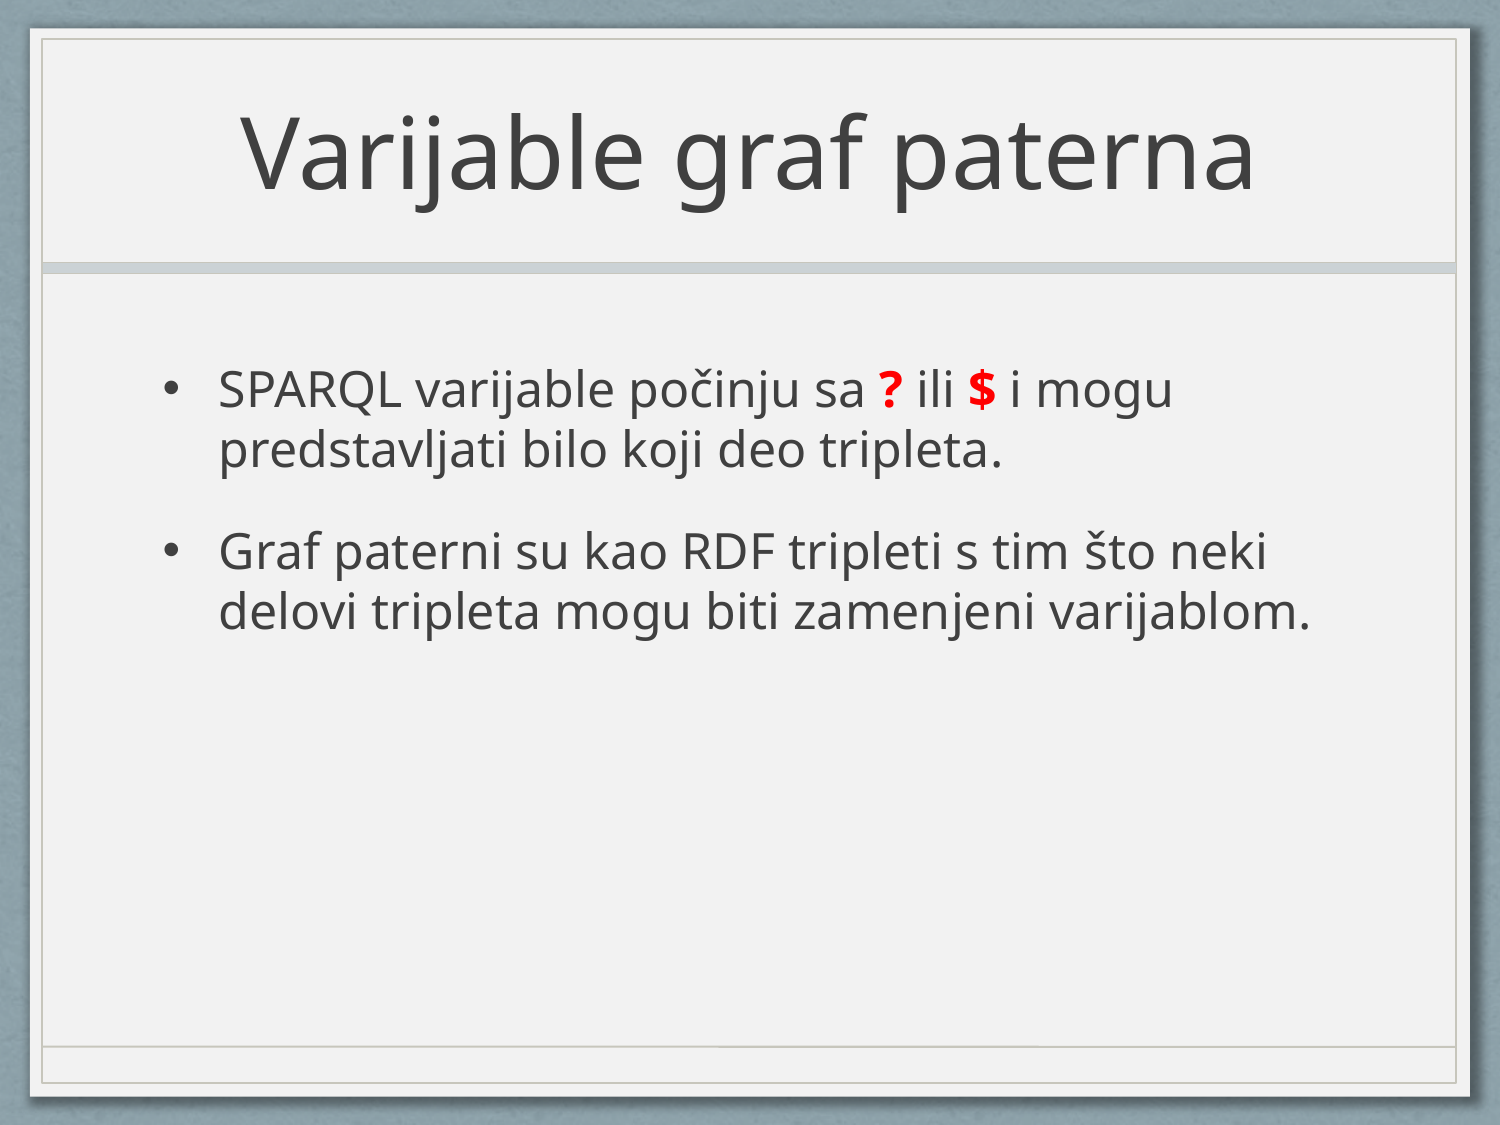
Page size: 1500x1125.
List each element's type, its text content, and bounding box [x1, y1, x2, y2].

title Varijable graf paterna [147, 40, 1353, 260]
list SPARQL varijable počinju sa ? ili $ i mogu predstavljati bilo koji deo tripleta. Graf paterni su kao RDF tripleti s tim što neki delovi tripleta mogu biti zamenjeni varijablom. [147, 350, 1353, 996]
